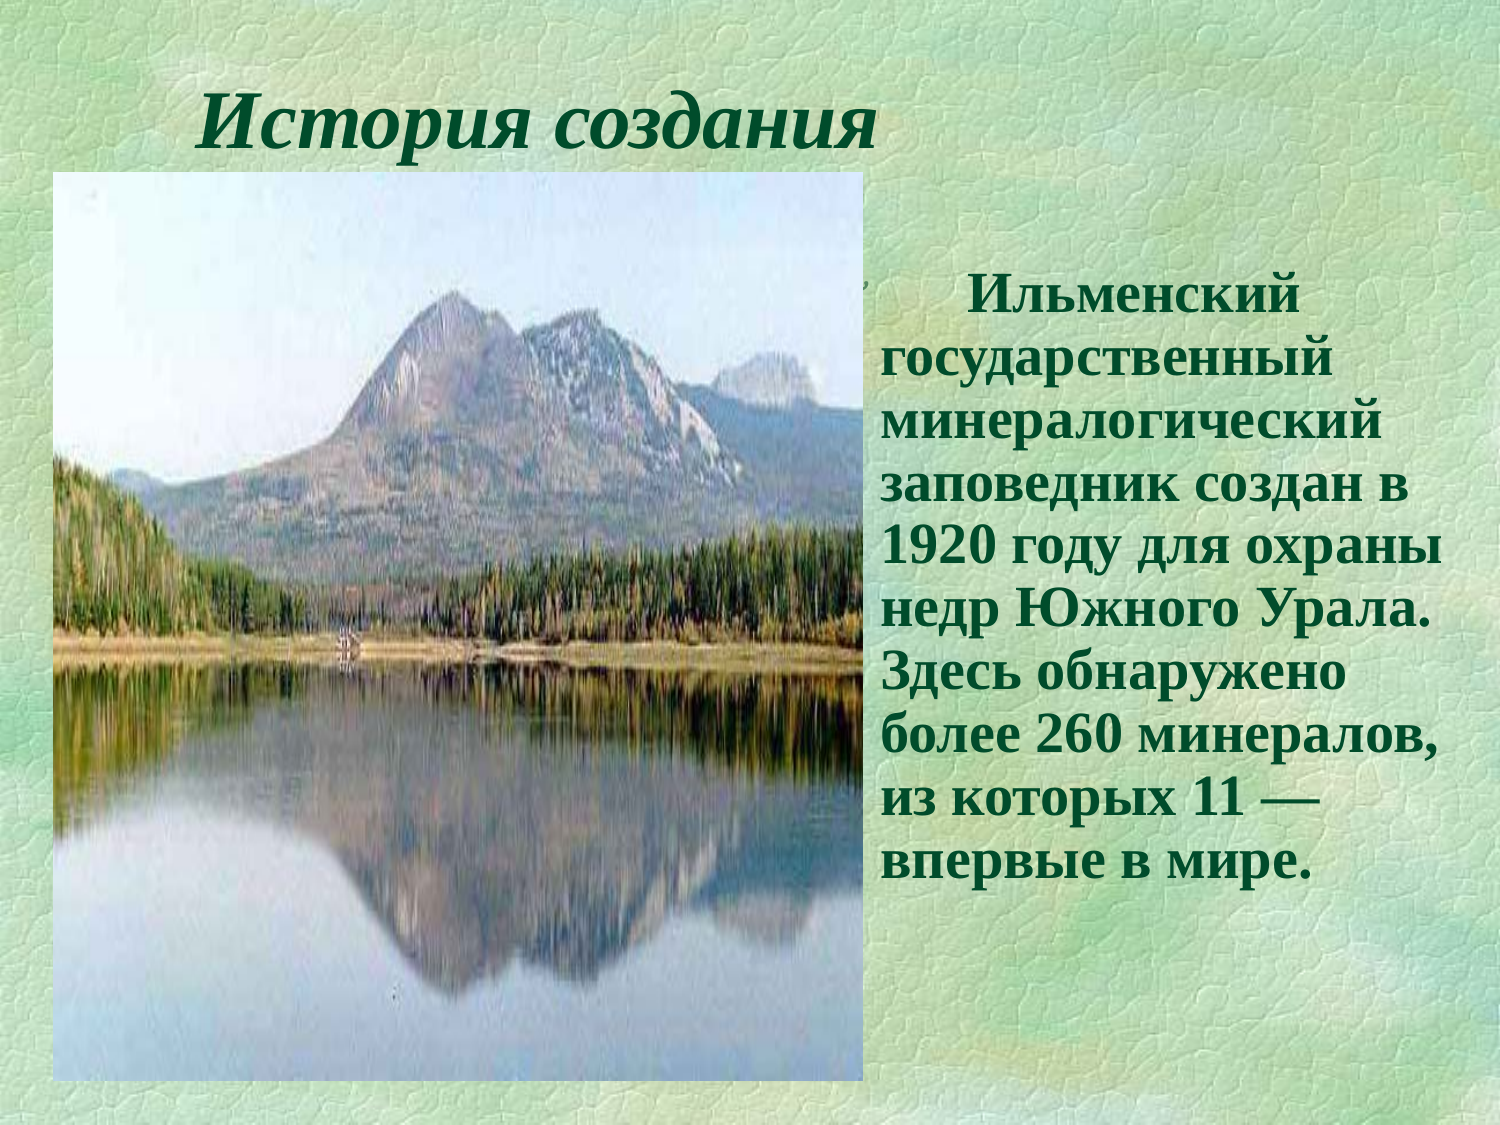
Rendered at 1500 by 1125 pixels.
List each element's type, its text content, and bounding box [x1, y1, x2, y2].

title История создания [76, 54, 1428, 172]
picture [0, 0, 1500, 1125]
list Ильменский государственный минералогический заповедник создан в 1920 году для охраны недр Южного Урала. Здесь обнаружено более 260 минералов, из которых 11 — впервые в мире. [863, 172, 1500, 1047]
